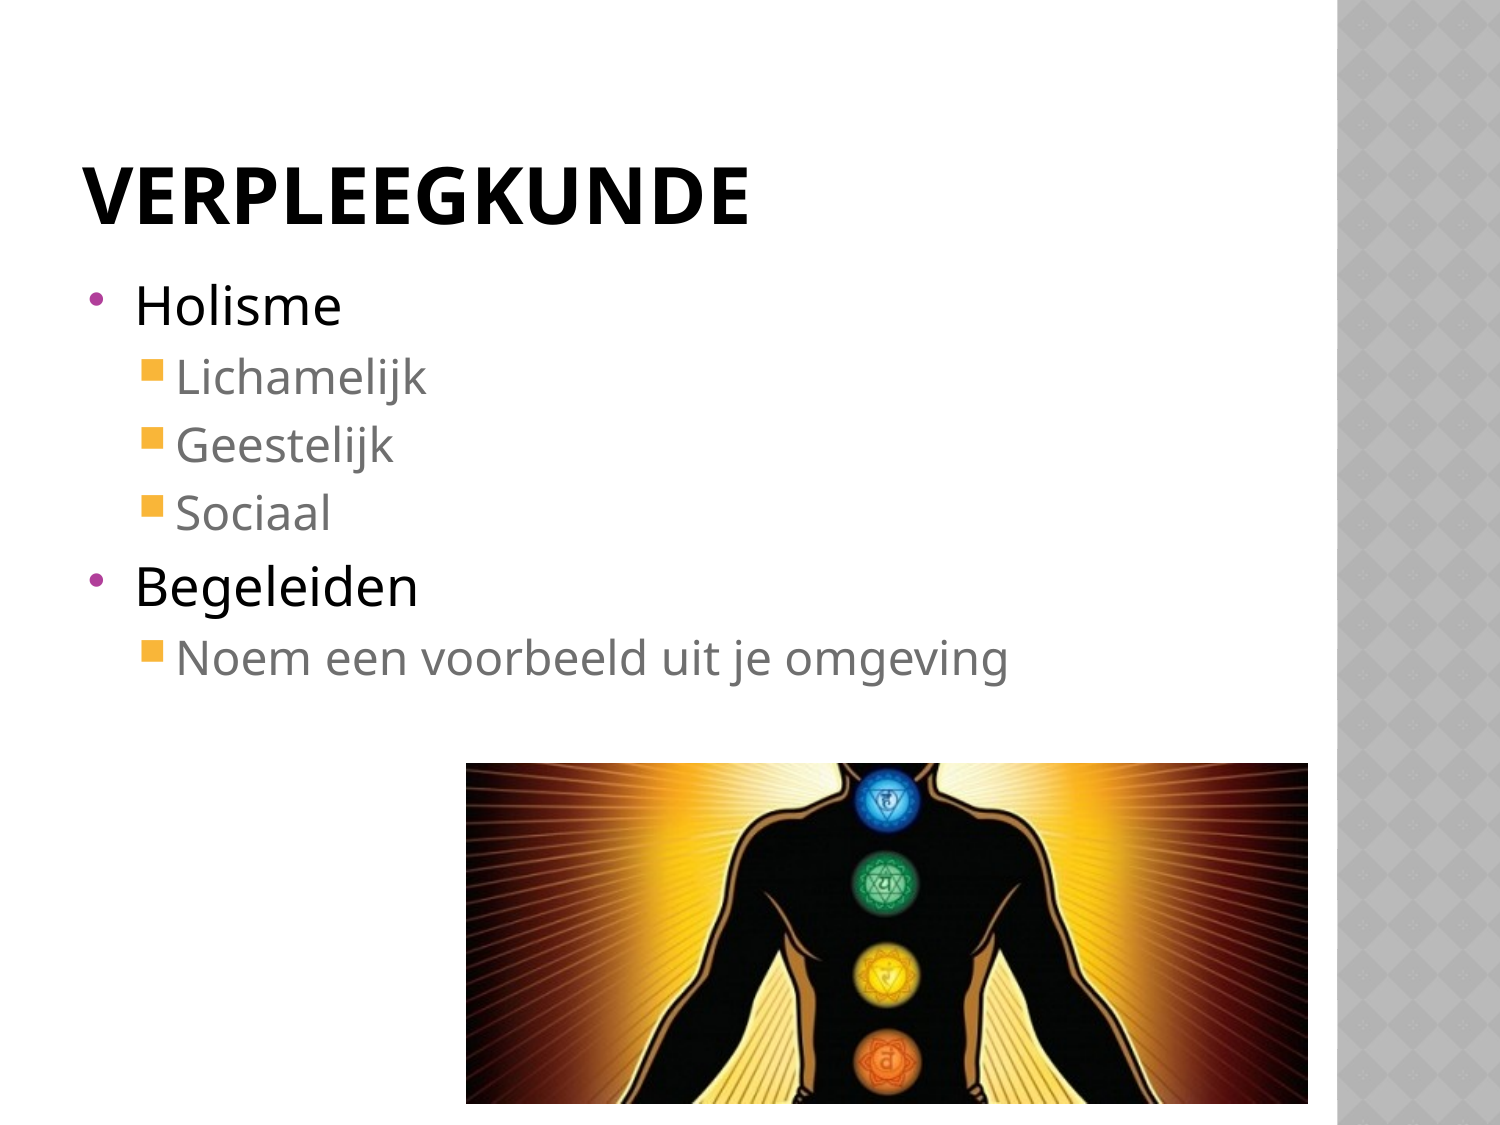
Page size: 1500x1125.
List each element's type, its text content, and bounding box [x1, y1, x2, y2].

picture [466, 762, 1308, 1105]
title verpleegkunde [75, 52, 1263, 240]
list Holisme Lichamelijk Geestelijk Sociaal Begeleiden Noem een voorbeeld uit je omgeving [75, 264, 1263, 1059]
